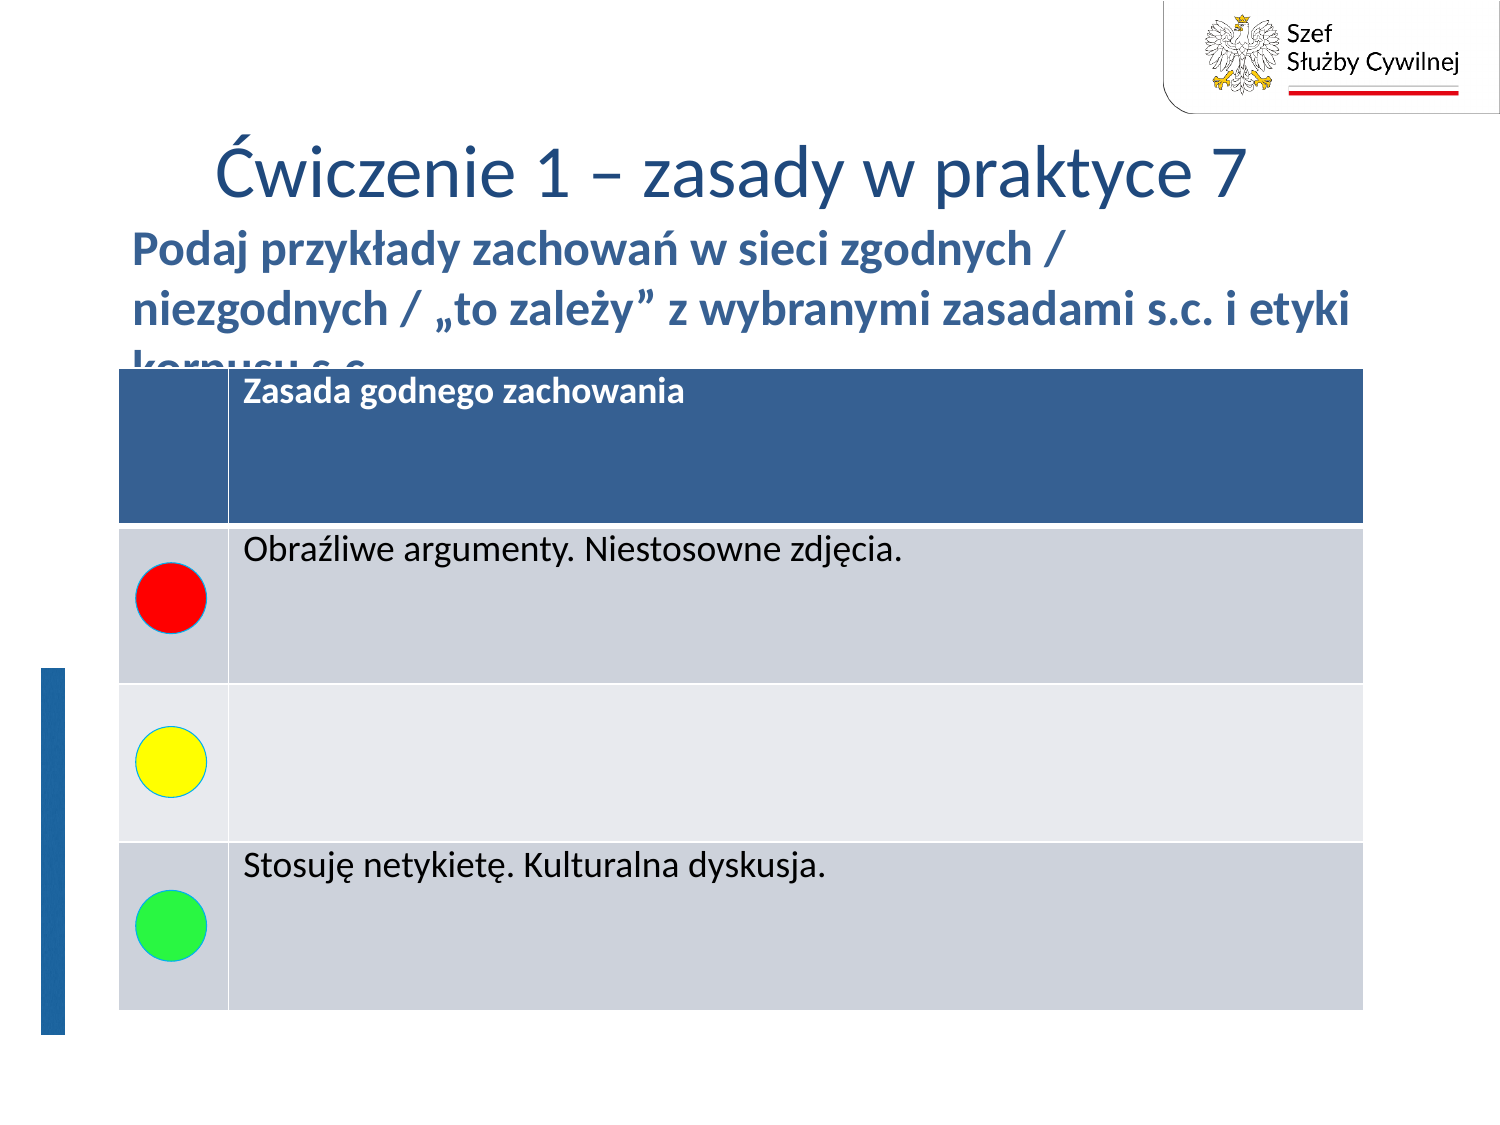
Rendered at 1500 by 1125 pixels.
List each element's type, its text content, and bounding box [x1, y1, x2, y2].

text_box [133, 724, 209, 800]
table_cell Stosuję netykietę. Kulturalna dyskusja. [229, 843, 1363, 1010]
picture [1163, 0, 1500, 114]
text_box [133, 888, 209, 964]
table_cell [119, 685, 228, 841]
title Ćwiczenie 1 – zasady w praktyce 7 [82, 115, 1382, 240]
table_cell Obraźliwe argumenty. Niestosowne zdjęcia. [229, 529, 1363, 683]
table_cell [229, 685, 1363, 841]
table_cell [119, 529, 228, 683]
table_cell [119, 843, 228, 1010]
text_box [133, 560, 209, 636]
picture [41, 668, 65, 1035]
table_header Zasada godnego zachowania [229, 369, 1363, 523]
table_header [119, 369, 228, 523]
text_box Podaj przykłady zachowań w sieci zgodnych / niezgodnych / „to zależy” z wybranymi zasadami s.c. i etyki korpusu s.c. [117, 208, 1382, 403]
